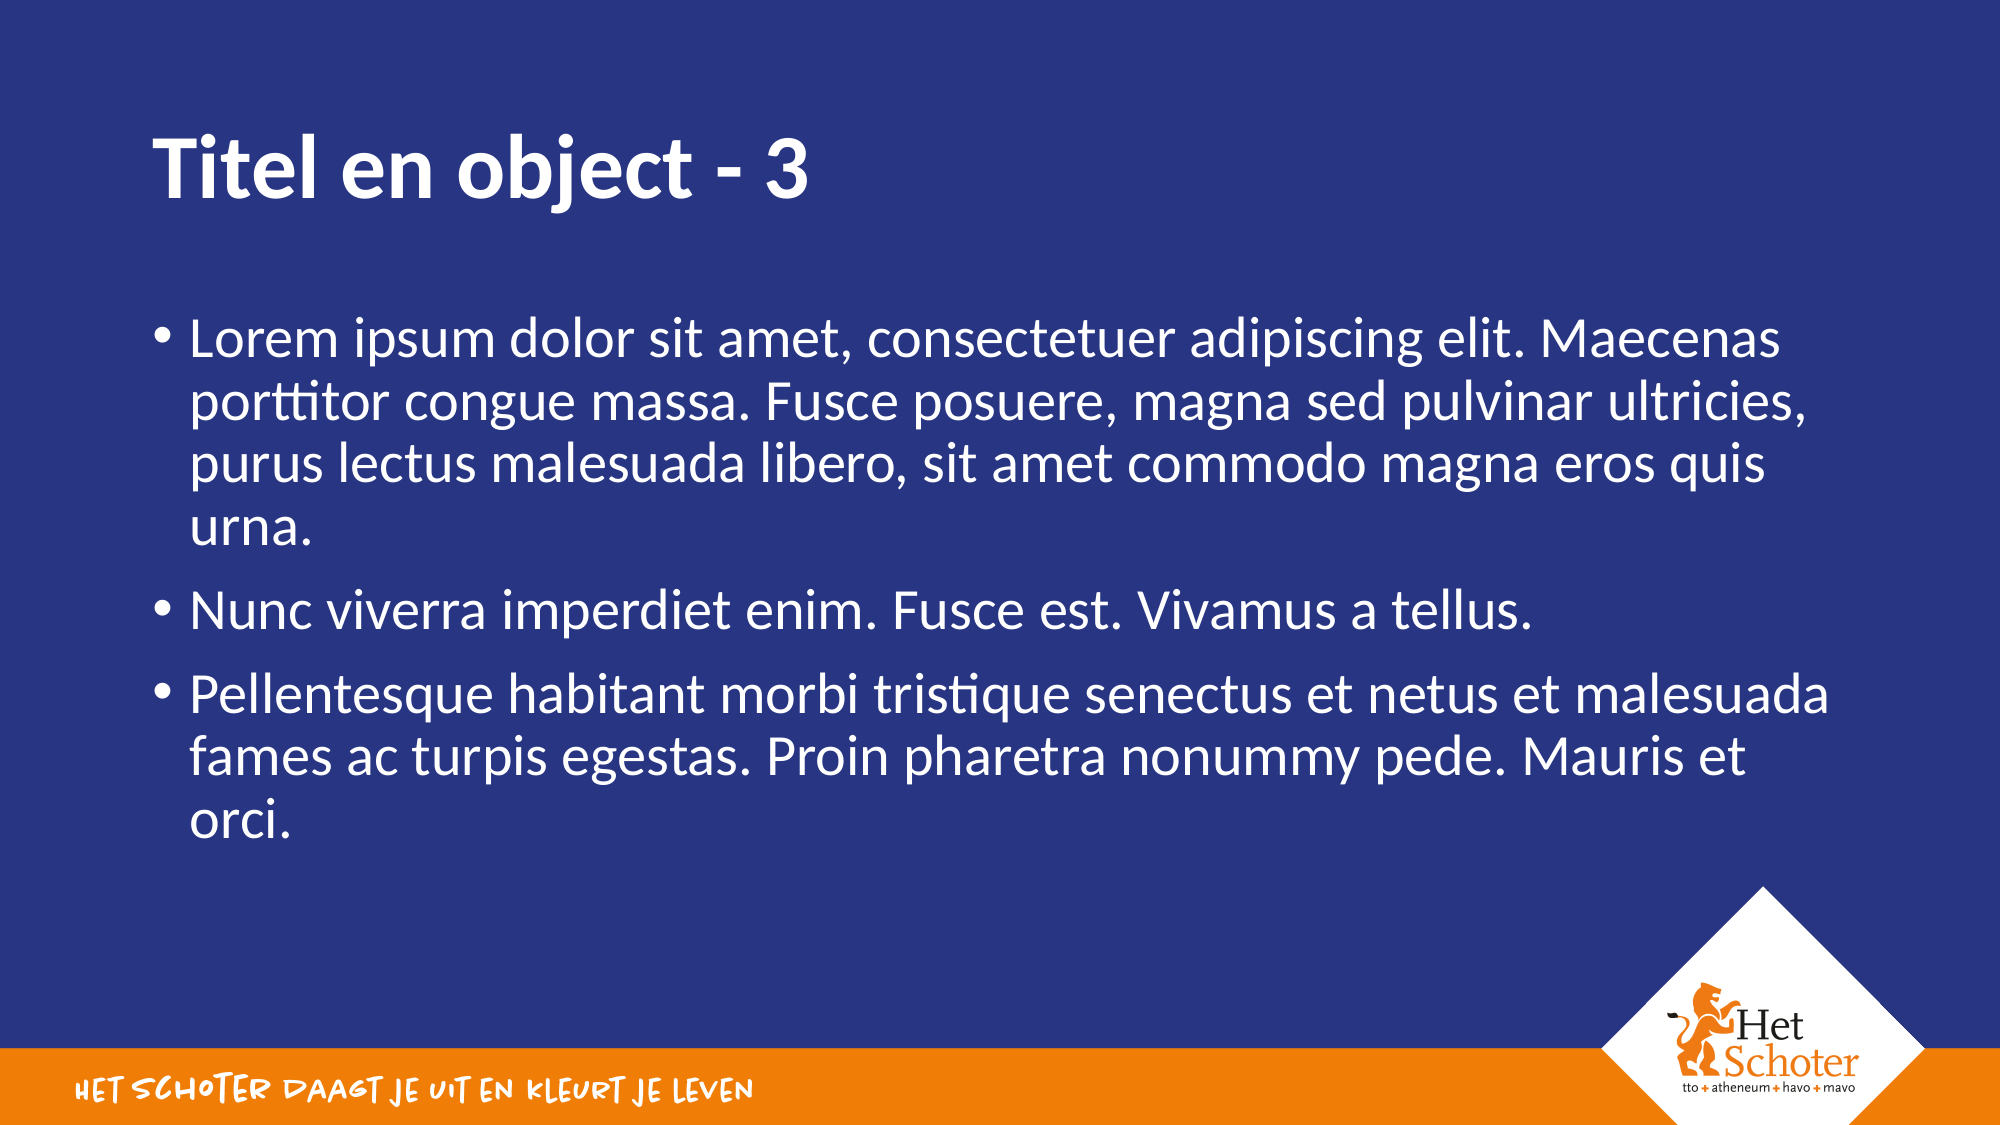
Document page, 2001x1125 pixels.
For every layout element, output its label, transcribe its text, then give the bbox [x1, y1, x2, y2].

list Lorem ipsum dolor sit amet, consectetuer adipiscing elit. Maecenas porttitor congue massa. Fusce posuere, magna sed pulvinar ultricies, purus lectus malesuada libero, sit amet commodo magna eros quis urna. Nunc viverra imperdiet enim. Fusce est. Vivamus a tellus. Pellentesque habitant morbi tristique senectus et netus et malesuada fames ac turpis egestas. Proin pharetra nonummy pede. Mauris et orci. [137, 299, 1863, 1014]
title Titel en object - 3 [137, 59, 1863, 278]
picture [0, 882, 2000, 1125]
